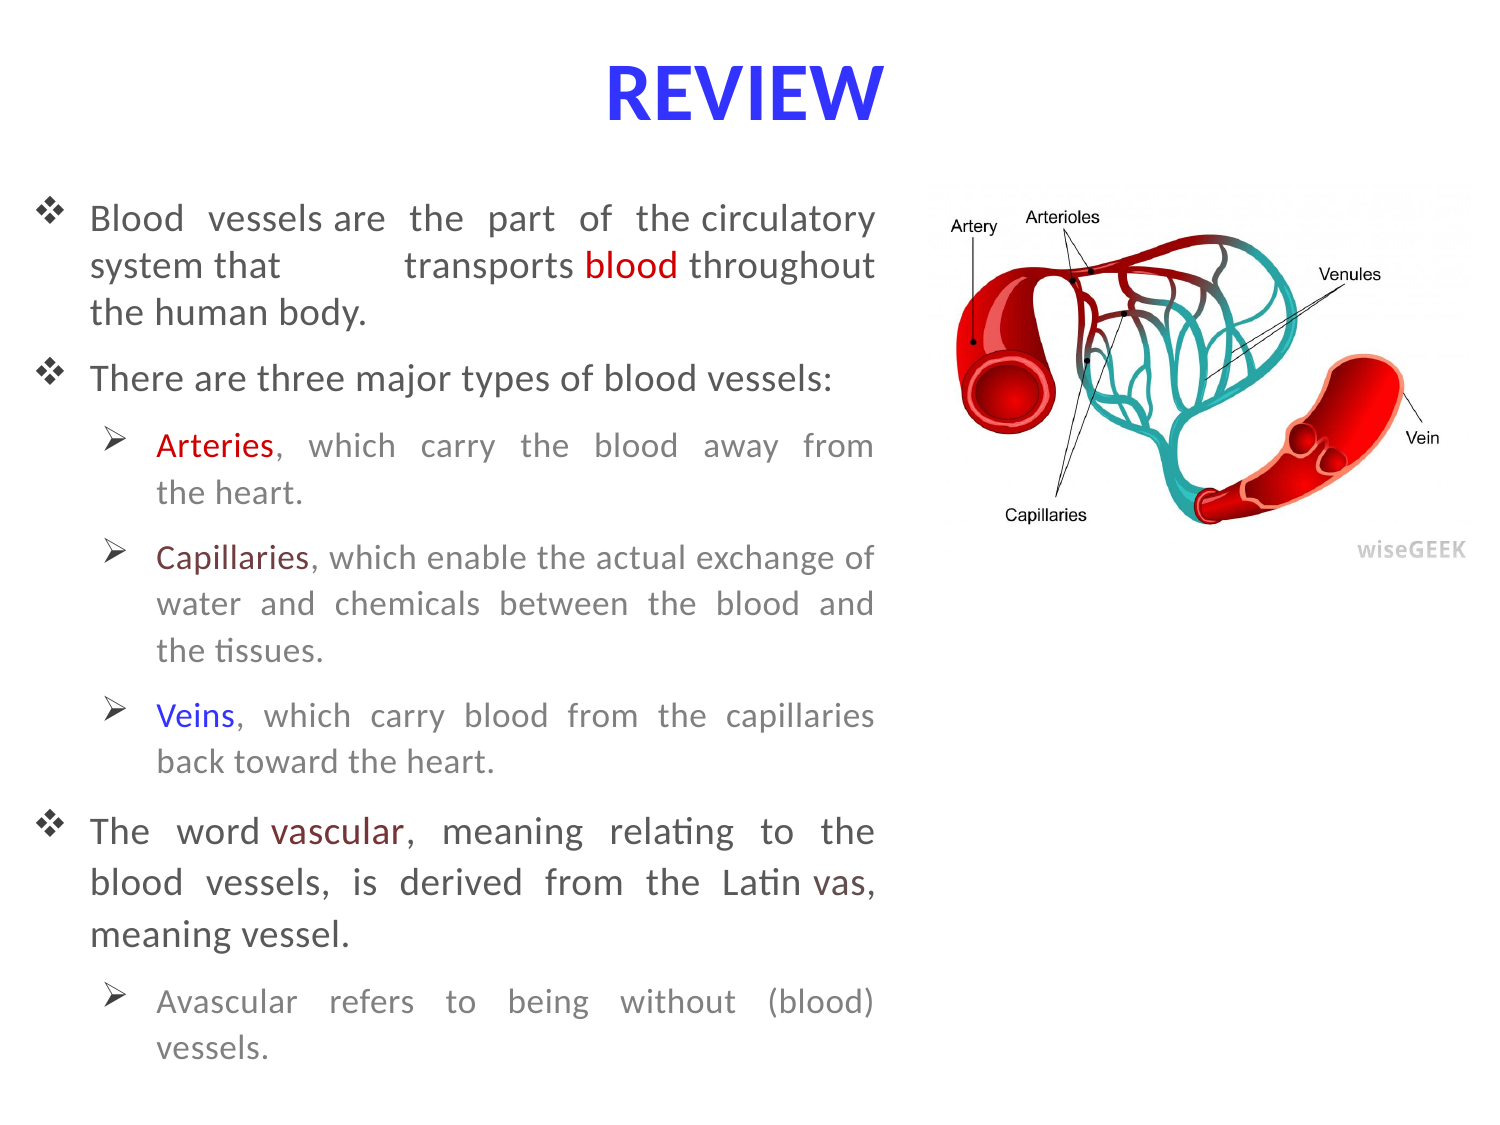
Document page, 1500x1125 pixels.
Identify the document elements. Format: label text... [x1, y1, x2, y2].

picture [927, 184, 1471, 563]
text_box review [0, 42, 1496, 145]
list Blood vessels are the part of the circulatory system that transports blood throughout the human body. There are three major types of blood vessels: Arteries, which carry the blood away from the heart. Capillaries, which enable the actual exchange of water and chemicals between the blood and the tissues. Veins, which carry blood from the capillaries back toward the heart. The word vascular, meaning relating to the blood vessels, is derived from the Latin vas, meaning vessel. Avascular refers to being without (blood) vessels. [17, 184, 892, 1083]
